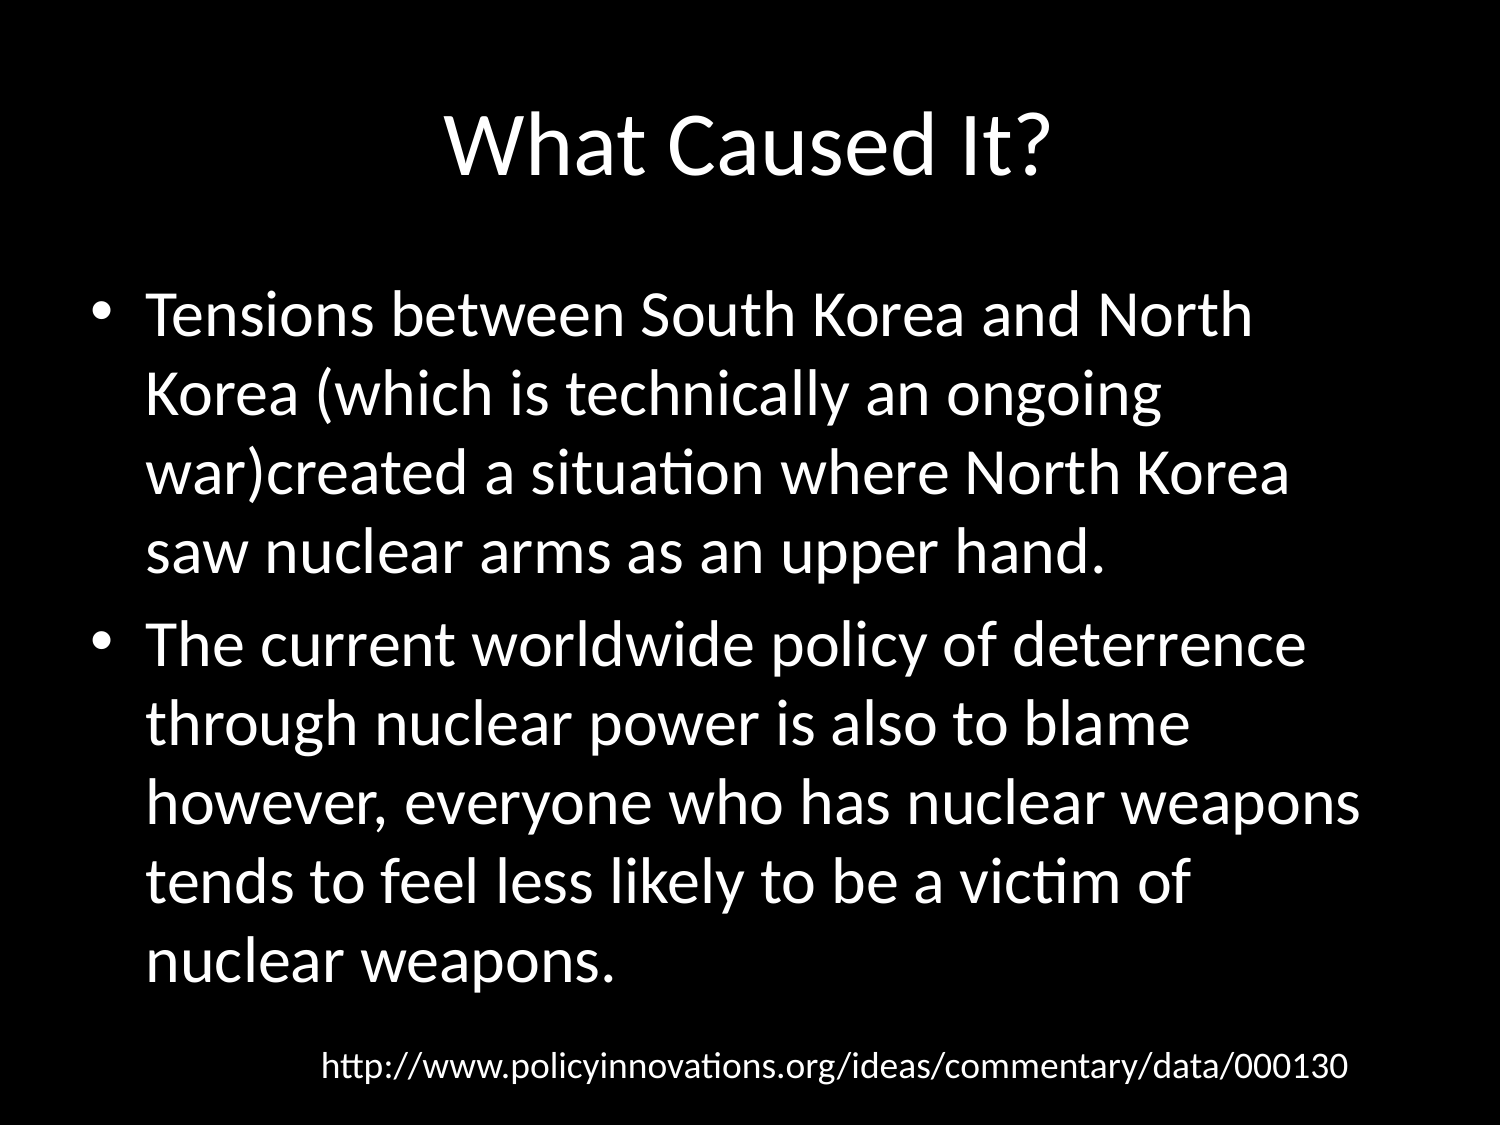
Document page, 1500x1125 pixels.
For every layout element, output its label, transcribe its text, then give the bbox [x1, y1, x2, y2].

text_box http://www.policyinnovations.org/ideas/commentary/data/000130 [306, 1033, 1365, 1094]
list Tensions between South Korea and North Korea (which is technically an ongoing war)created a situation where North Korea saw nuclear arms as an upper hand. The current worldwide policy of deterrence through nuclear power is also to blame however, everyone who has nuclear weapons tends to feel less likely to be a victim of nuclear weapons. [75, 262, 1425, 1005]
title What Caused It? [75, 45, 1425, 233]
